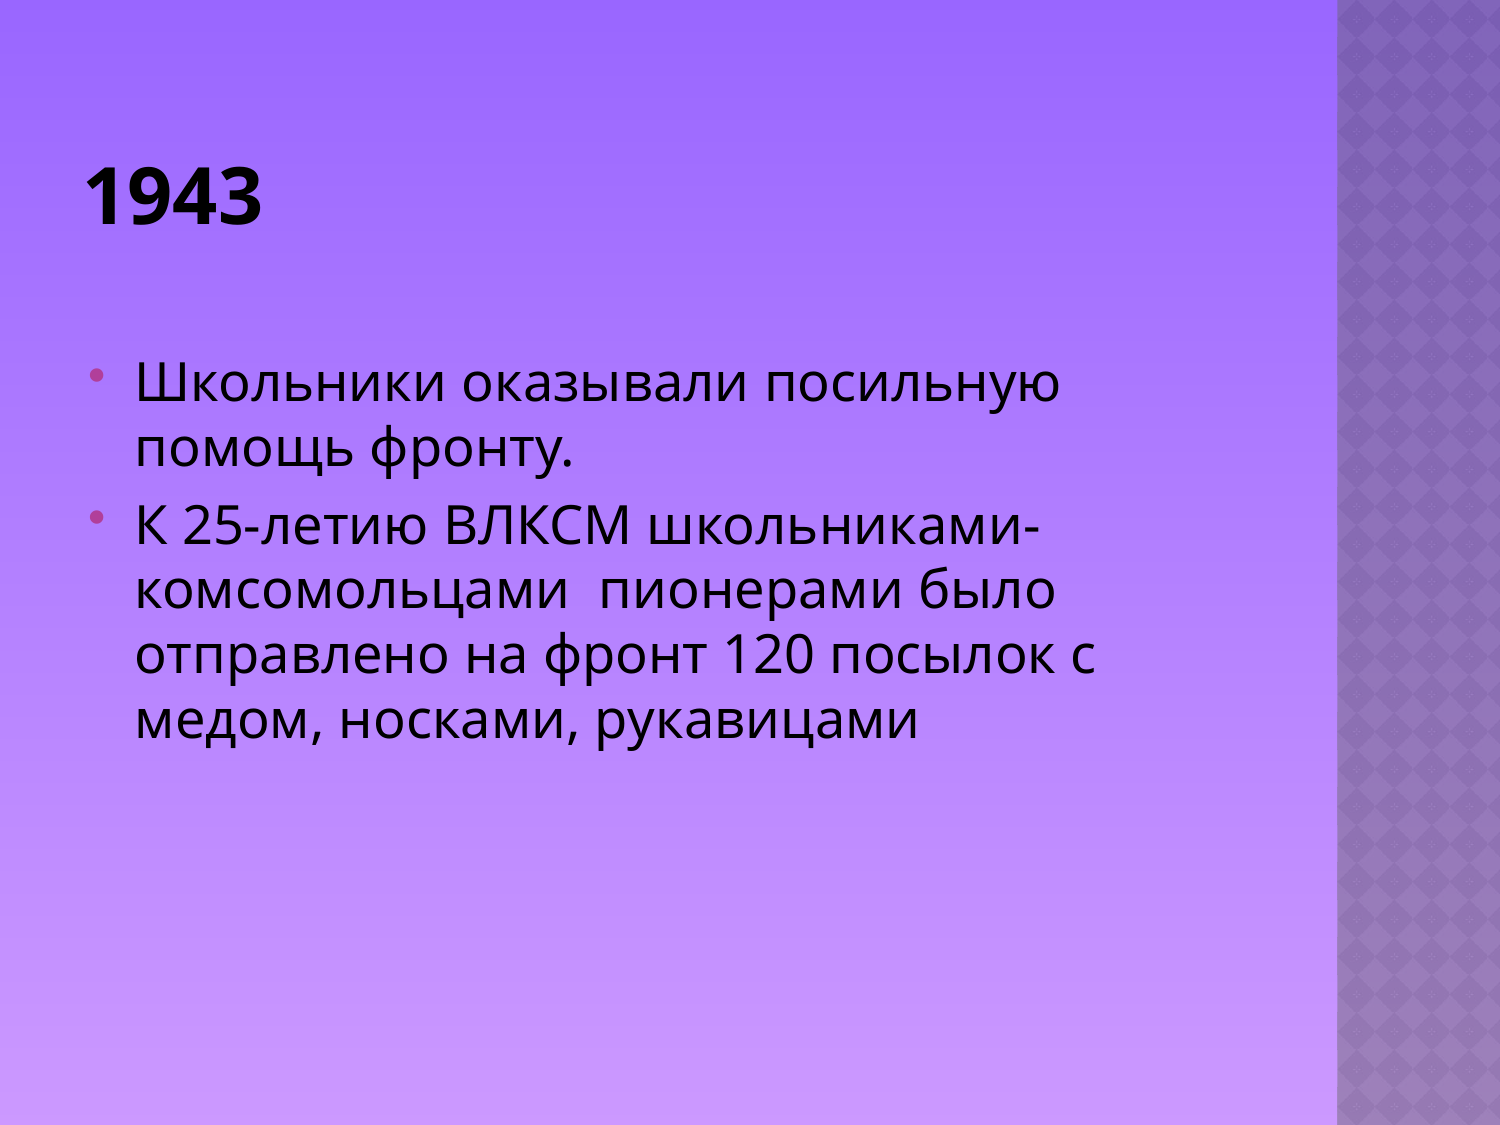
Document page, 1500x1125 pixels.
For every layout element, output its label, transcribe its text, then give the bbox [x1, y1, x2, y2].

title 1943 [75, 52, 1263, 240]
list Школьники оказывали посильную помощь фронту. К 25-летию ВЛКСМ школьниками- комсомольцами пионерами было отправлено на фронт 120 посылок с медом, носками, рукавицами [74, 262, 1263, 1058]
